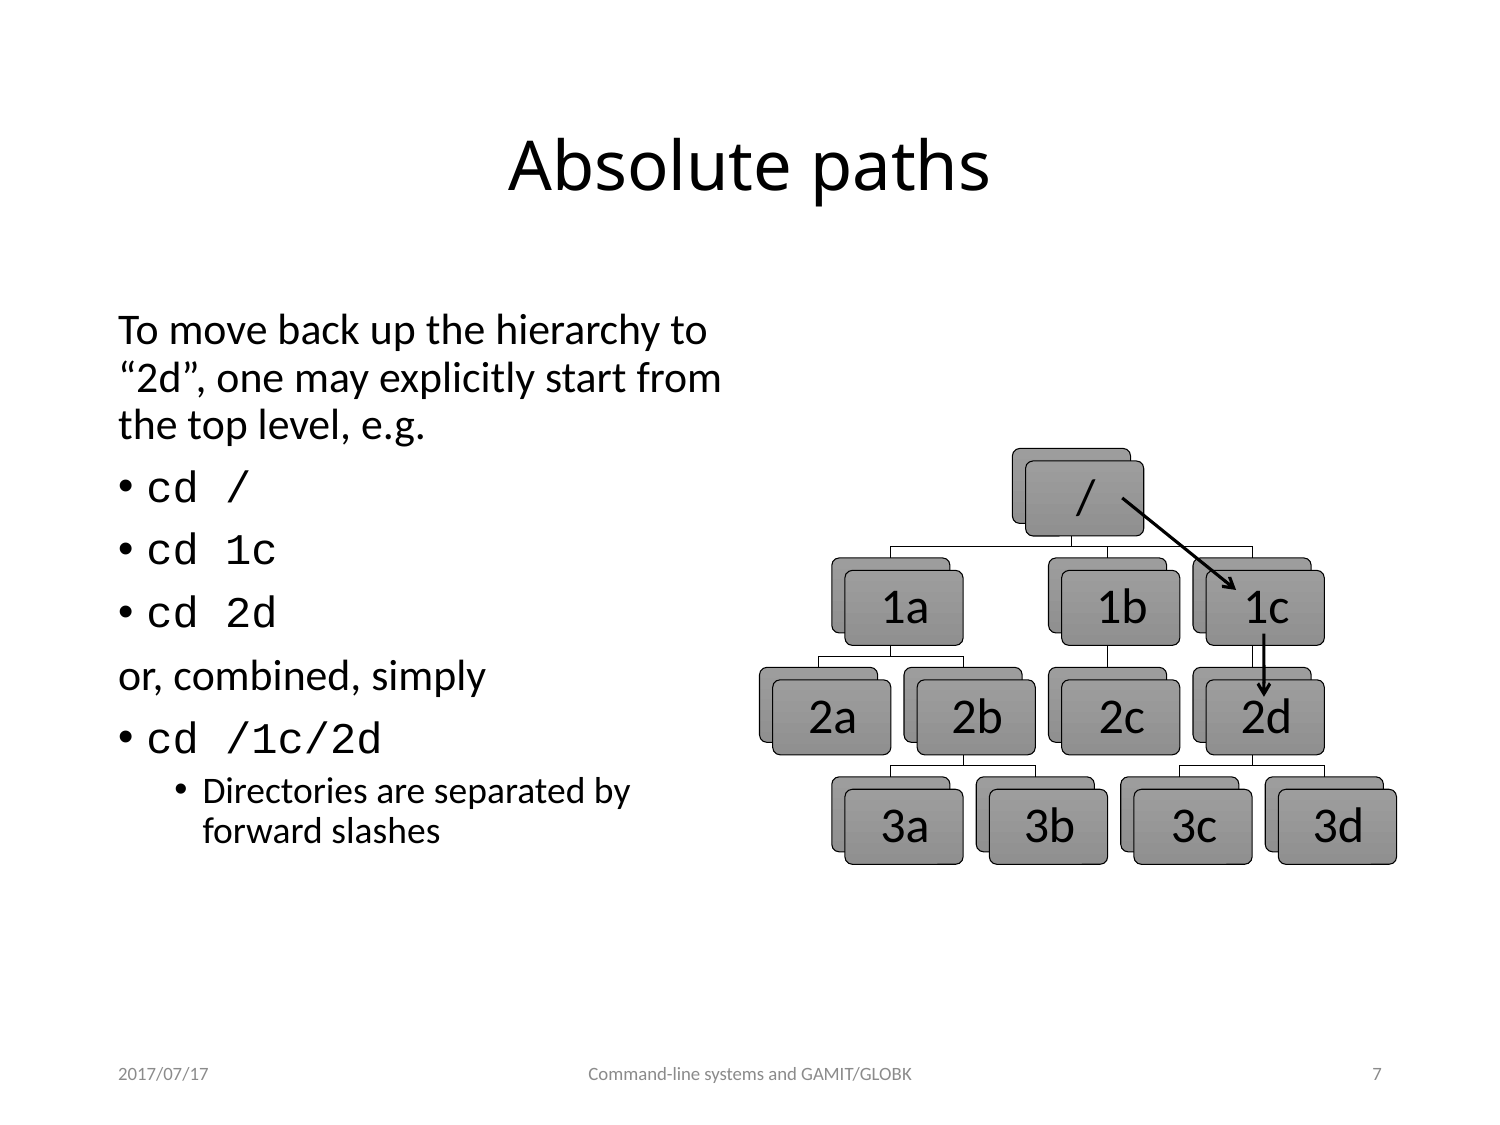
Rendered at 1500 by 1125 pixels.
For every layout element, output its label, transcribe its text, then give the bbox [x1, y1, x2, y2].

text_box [1122, 497, 1237, 590]
list To move back up the hierarchy to “2d”, one may explicitly start from the top level, e.g. cd / cd 1c cd 2d or, combined, simply cd /1c/2d Directories are separated by forward slashes [103, 299, 741, 1014]
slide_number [103, 1042, 441, 1103]
slide_number 6 [1059, 1042, 1397, 1103]
title Absolute paths [103, 59, 1397, 278]
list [759, 299, 1397, 1014]
footer Command-line systems and GAMIT/GLOBK [496, 1042, 1004, 1103]
